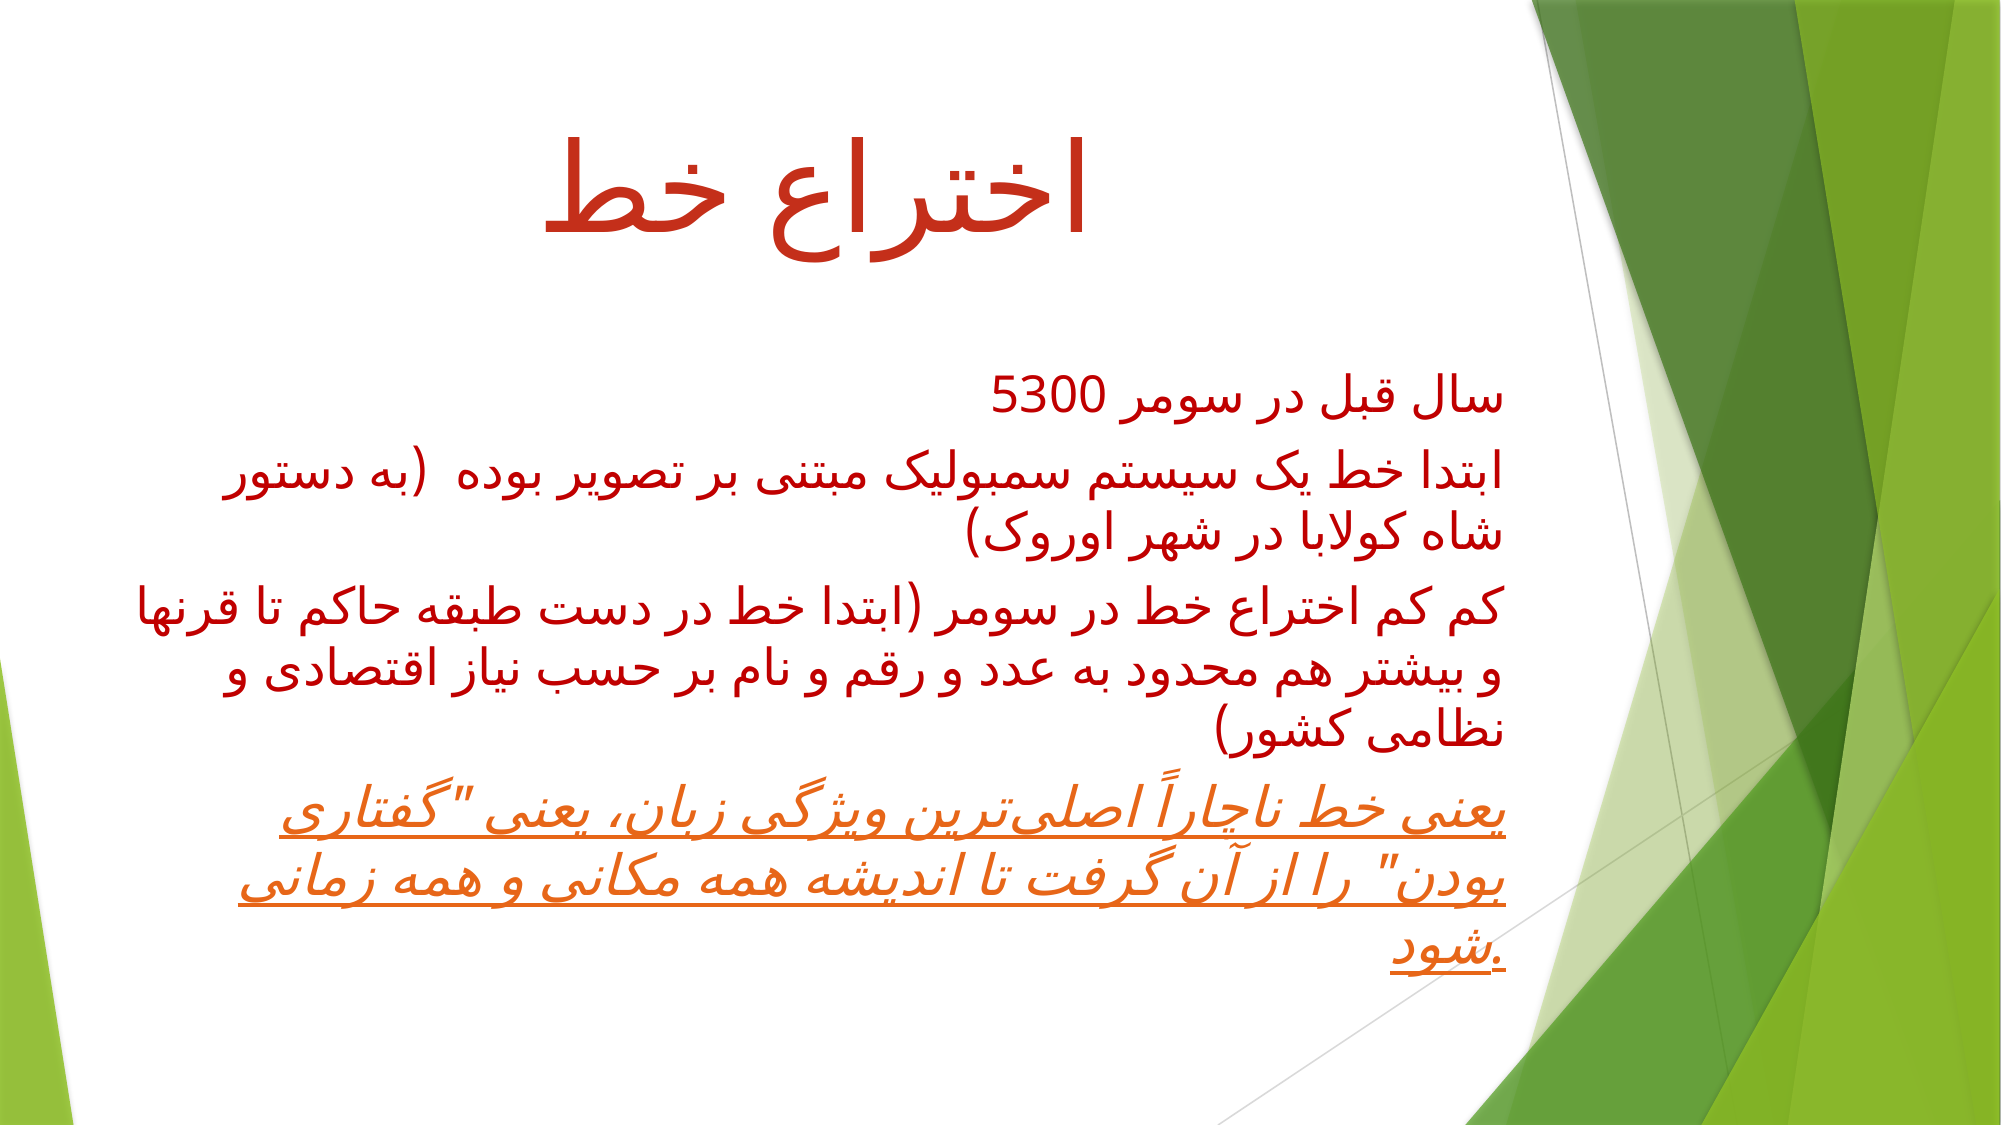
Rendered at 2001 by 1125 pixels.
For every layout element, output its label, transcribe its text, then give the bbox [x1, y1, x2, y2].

list 5300 سال قبل در سومر ابتدا خط یک سیستم سمبولیک مبتنی بر تصویر بوده (به دستور شاه کولابا در شهر اوروک) کم کم اختراع خط در سومر (ابتدا خط در دست طبقه حاکم تا قرنها و بیشتر هم محدود به عدد و رقم و نام بر حسب نیاز اقتصادی و نظامی کشور) یعنی خط ناچاراً اصلی‌ترین ویژگی زبان، یعنی "گفتاری بودن" را از آن گرفت تا اندیشه همه مکانی و همه زمانی شود. [111, 354, 1522, 992]
title اختراع خط [111, 99, 1522, 317]
